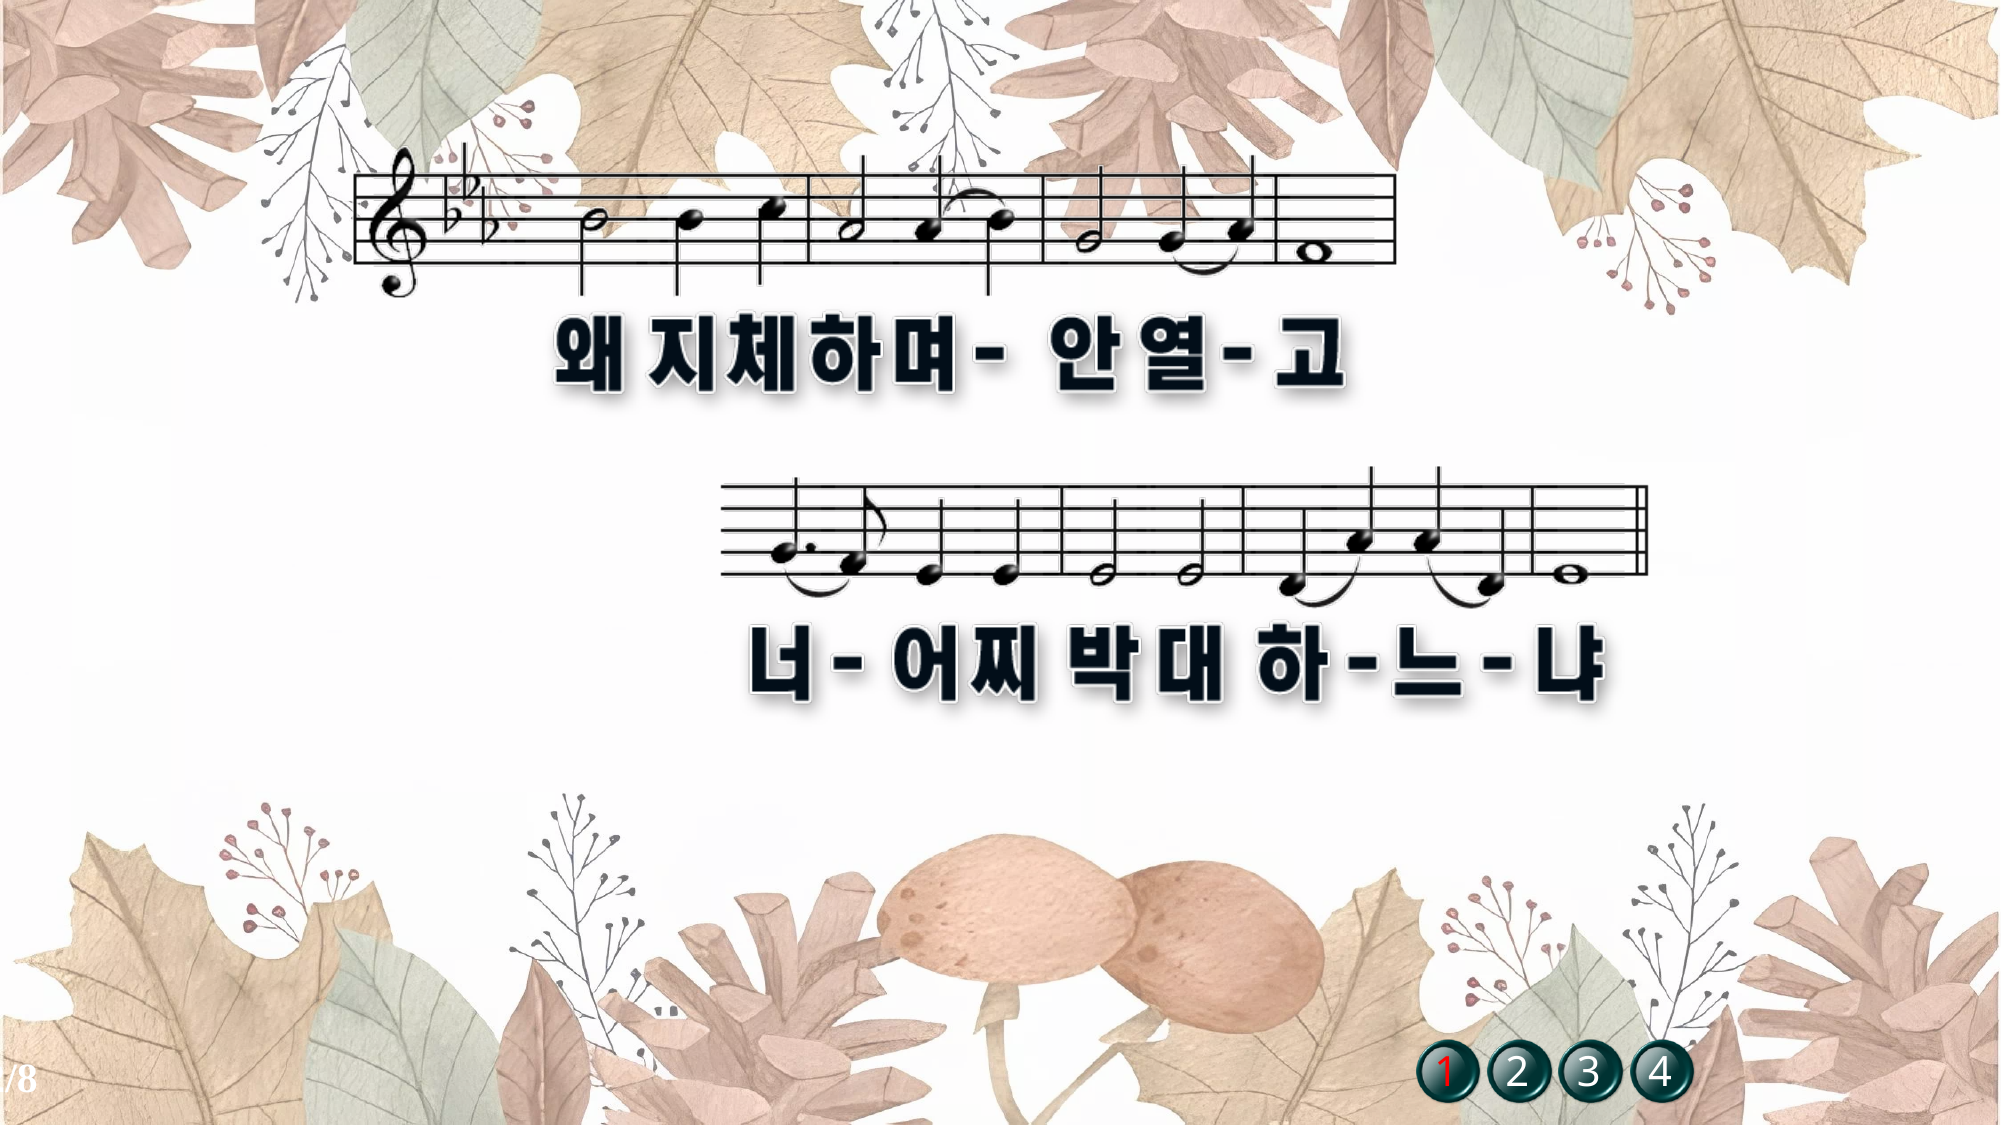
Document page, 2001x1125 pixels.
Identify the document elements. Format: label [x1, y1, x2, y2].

text_box [1627, 1035, 1697, 1106]
picture [0, 0, 2001, 1125]
text_box [1484, 1035, 1555, 1106]
text_box [1413, 1035, 1484, 1106]
text_box [1555, 1035, 1626, 1106]
